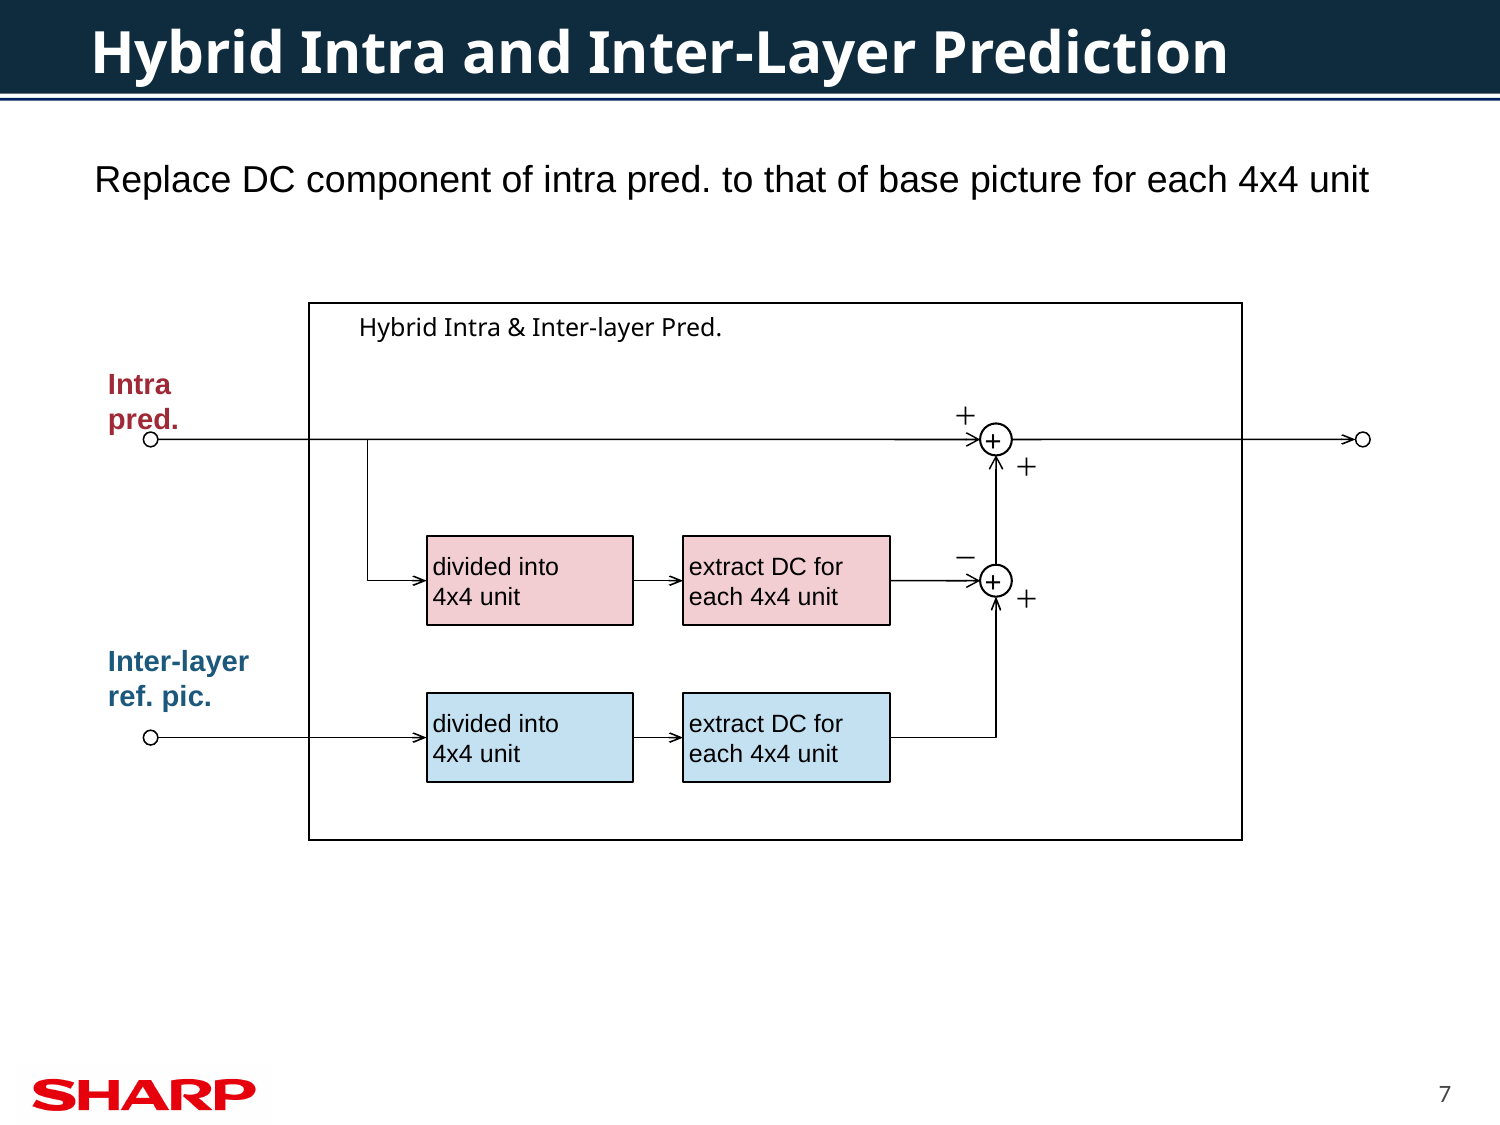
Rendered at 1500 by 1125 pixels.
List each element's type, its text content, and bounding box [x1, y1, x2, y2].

text_box [308, 302, 1242, 438]
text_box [889, 596, 997, 738]
text_box － [948, 541, 980, 574]
text_box [1355, 432, 1371, 447]
slide_number 7 [1345, 1062, 1467, 1108]
text_box + [980, 423, 1012, 456]
text_box [308, 446, 1242, 840]
text_box ＋ [948, 399, 980, 432]
text_box [143, 439, 157, 447]
text_box [368, 445, 995, 580]
text_box extract DC for each 4x4 unit [683, 693, 890, 782]
text_box Intra pred. [105, 362, 250, 439]
text_box Inter-layer ref. pic. [105, 639, 282, 716]
text_box divided into 4x4 unit [426, 693, 634, 782]
text_box ＋ [1010, 450, 1041, 483]
text_box divided into 4x4 unit [426, 536, 634, 625]
text_box ＋ [1010, 582, 1041, 615]
text_box Replace DC component of intra pred. to that of base picture for each 4x4 unit [88, 148, 1424, 206]
text_box + [980, 564, 1012, 597]
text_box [326, 480, 468, 541]
title Hybrid Intra and Inter-Layer Prediction [74, 15, 1426, 85]
text_box [143, 730, 158, 746]
text_box Hybrid Intra & Inter-layer Pred. [357, 310, 725, 343]
picture [17, 1064, 271, 1125]
text_box extract DC for each 4x4 unit [683, 536, 890, 625]
